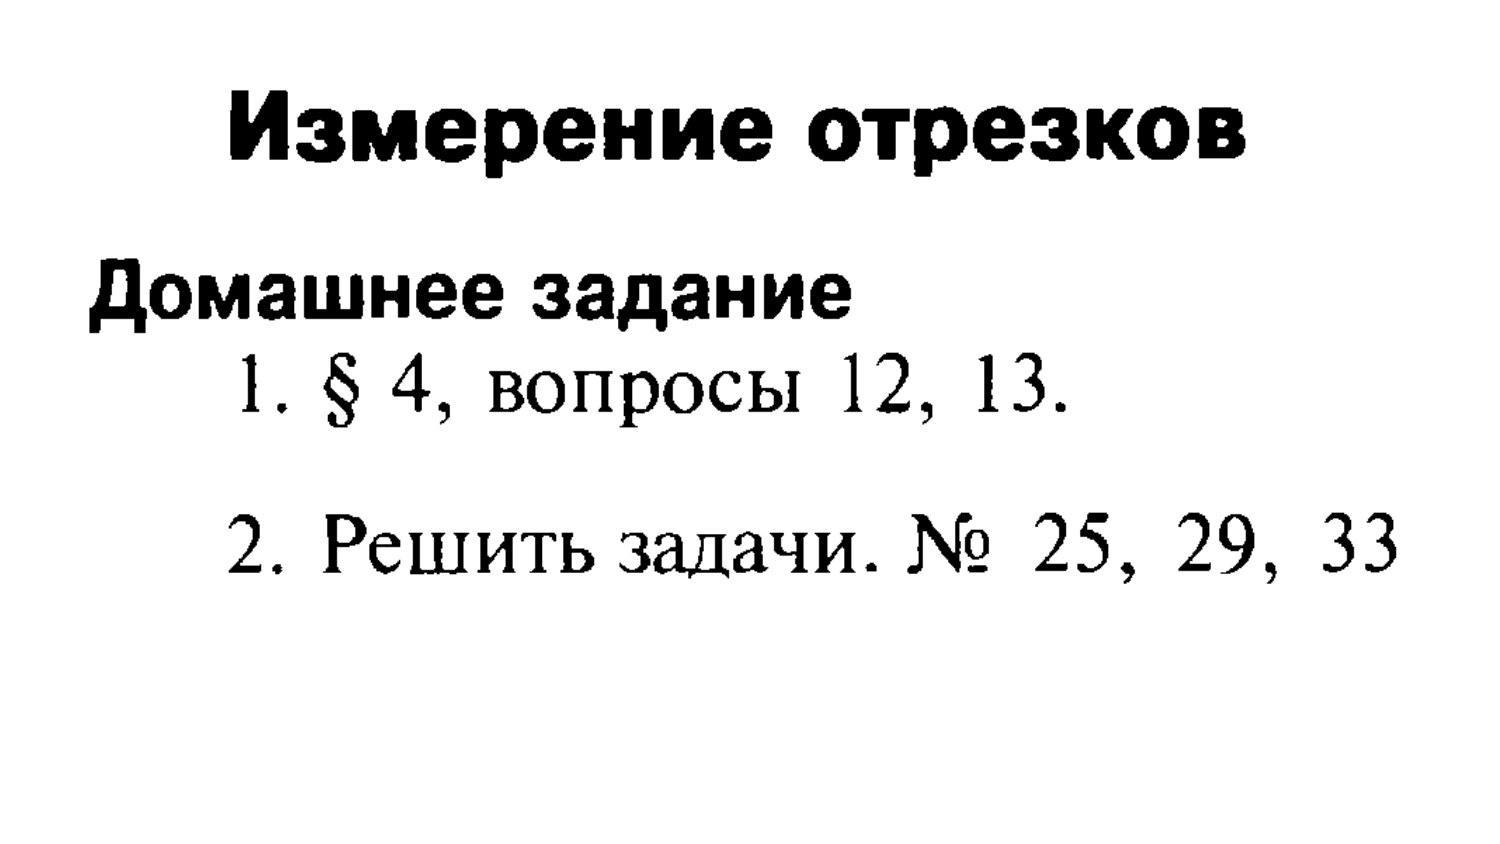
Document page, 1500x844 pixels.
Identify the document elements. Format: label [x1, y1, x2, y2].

picture [222, 503, 881, 593]
picture [70, 222, 1092, 429]
picture [902, 503, 1416, 601]
picture [222, 58, 1261, 201]
